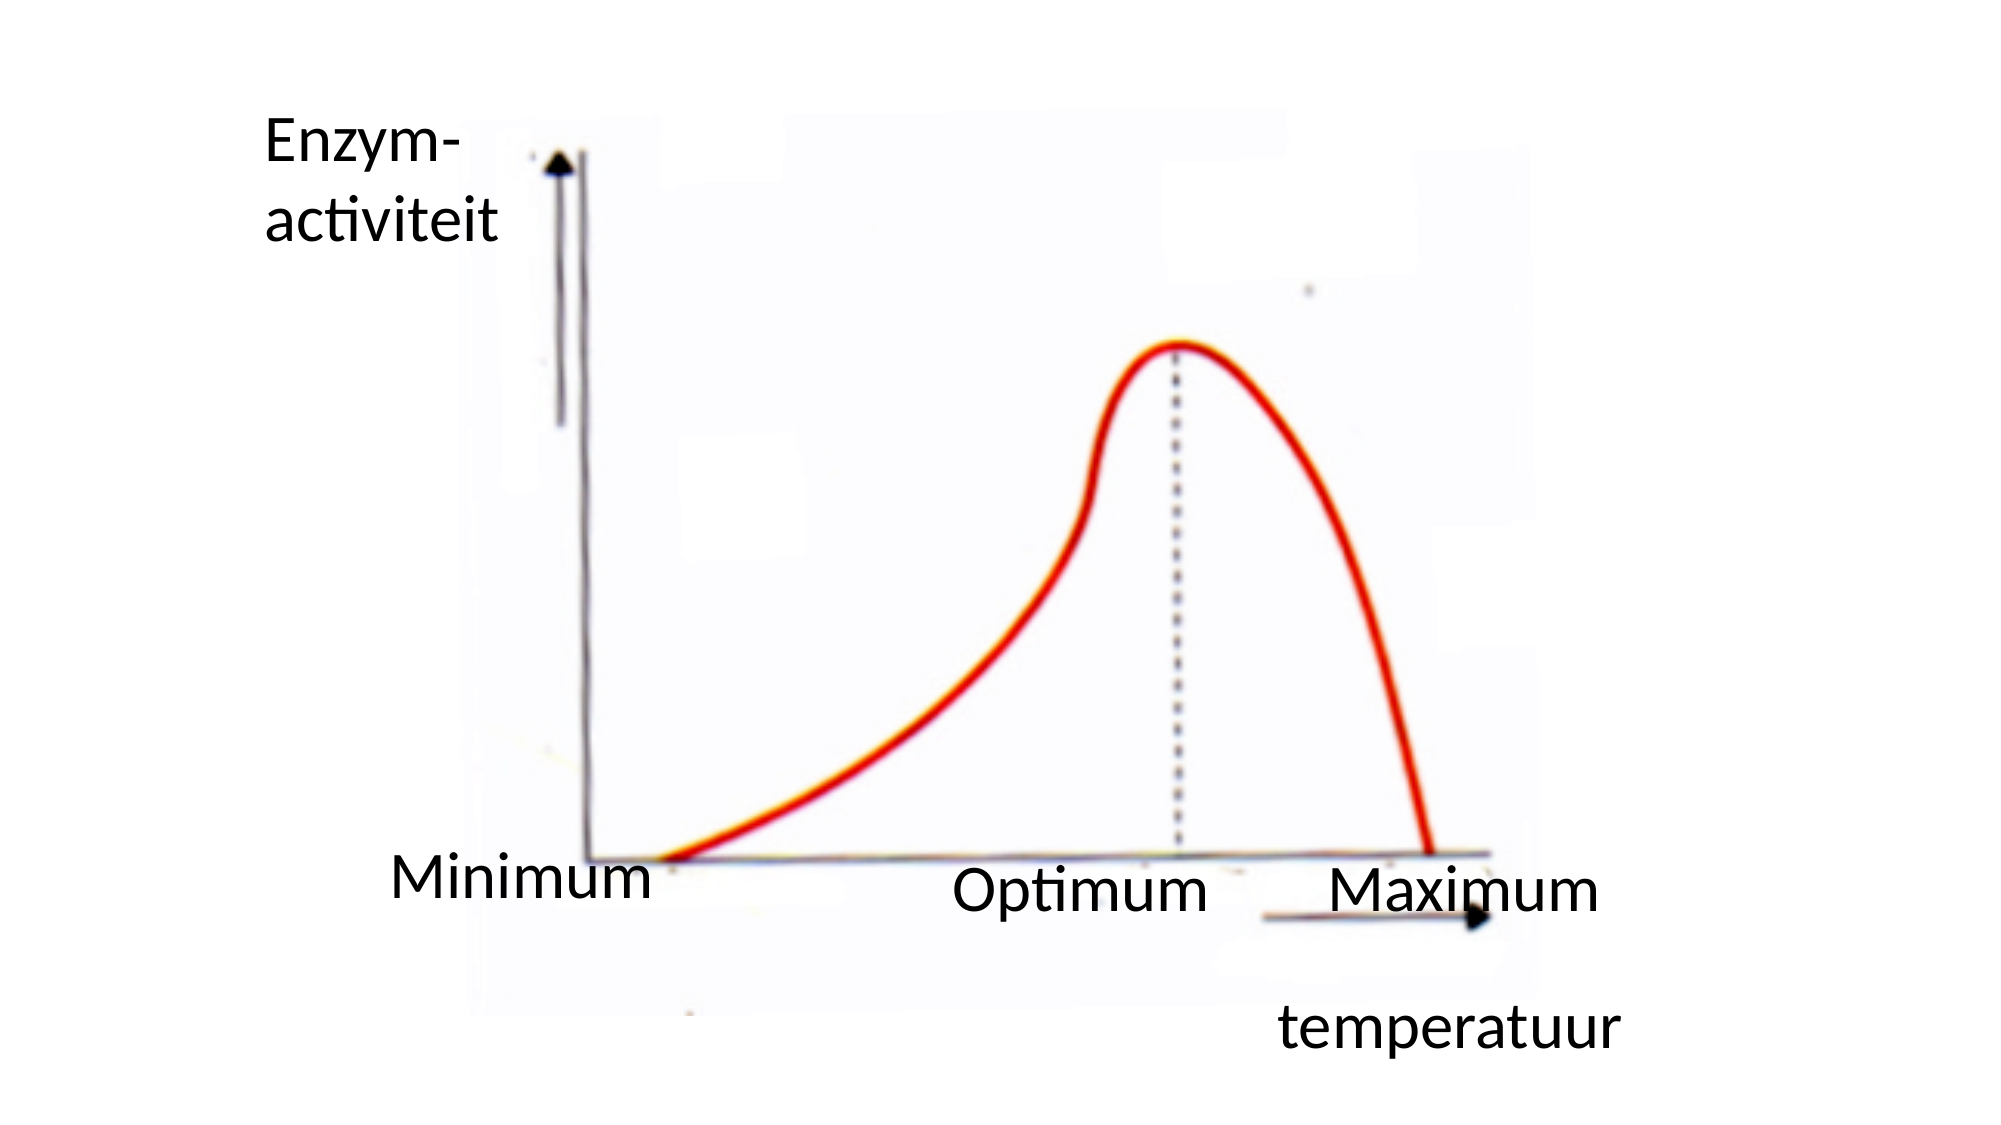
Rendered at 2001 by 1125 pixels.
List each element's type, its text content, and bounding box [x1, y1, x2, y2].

text_box Enzym-activiteit [249, 87, 538, 263]
text_box temperatuur [1262, 974, 1688, 1070]
picture [459, 109, 1540, 1016]
text_box Maximum [1540, 837, 1650, 933]
text_box Minimum [375, 824, 459, 920]
